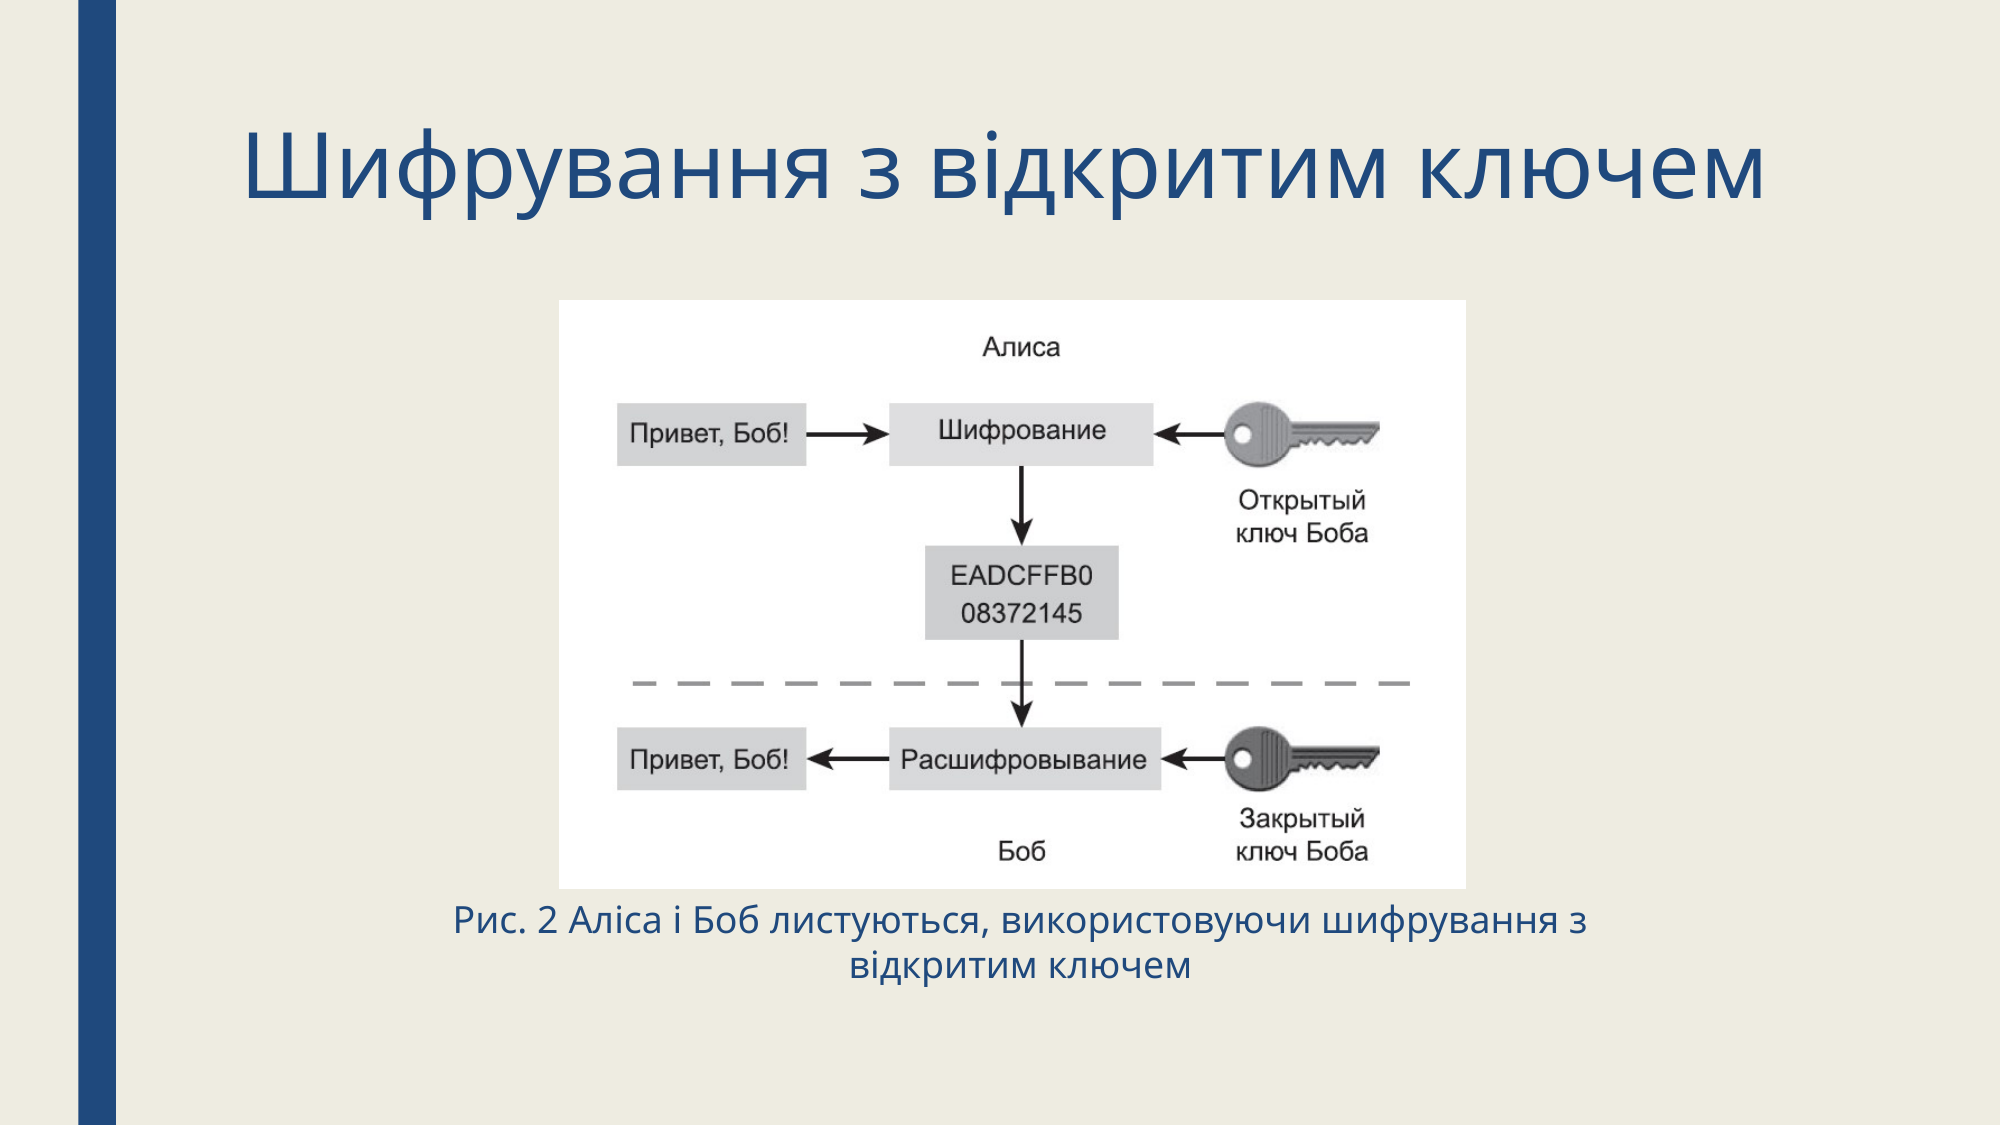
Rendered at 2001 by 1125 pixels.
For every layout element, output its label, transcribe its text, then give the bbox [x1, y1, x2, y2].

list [559, 300, 1466, 889]
text_box Рис. 2 Аліса і Боб листуються, використовуючи шифрування з відкритим ключем [426, 888, 1615, 993]
title Шифрування з відкритим ключем [225, 112, 1800, 357]
